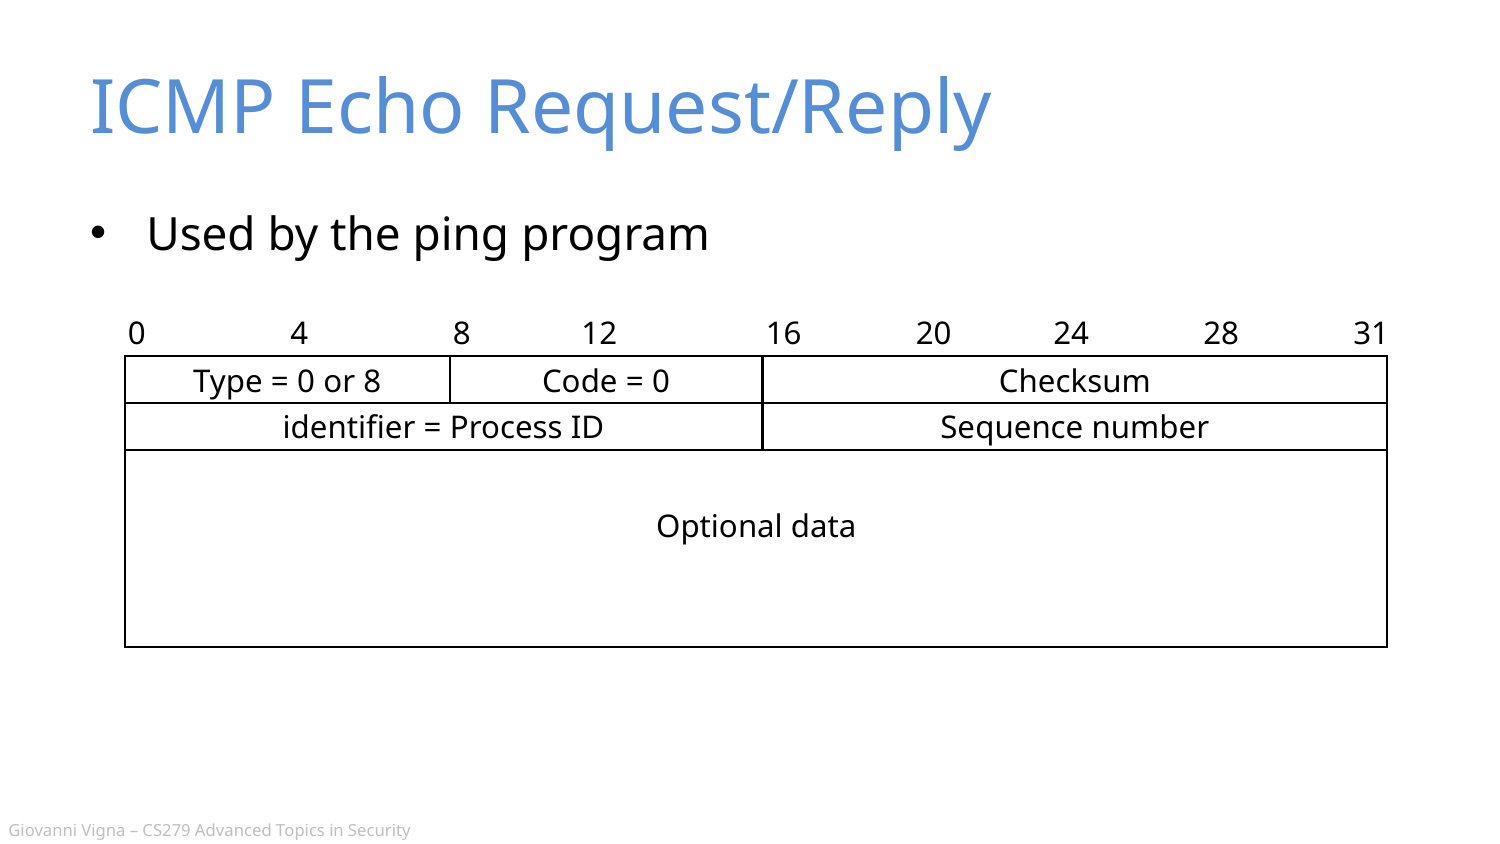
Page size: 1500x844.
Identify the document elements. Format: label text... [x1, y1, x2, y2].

text_box Sequence number [762, 403, 1388, 450]
list Used by the ping program [75, 196, 1425, 813]
text_box 16 [752, 306, 816, 358]
text_box Type = 0 or 8 [125, 356, 449, 403]
text_box identifier = Process ID [125, 403, 762, 450]
text_box 24 [1039, 306, 1103, 358]
text_box 31 [1339, 306, 1403, 358]
text_box 0 [114, 306, 160, 358]
text_box Checksum [762, 356, 1388, 403]
text_box 8 [439, 306, 485, 358]
text_box Optional data [124, 403, 1388, 647]
text_box 12 [567, 306, 631, 358]
title ICMP Echo Request/Reply [75, 33, 1425, 175]
text_box 28 [1189, 306, 1253, 358]
text_box 4 [277, 306, 322, 358]
text_box 20 [902, 306, 966, 358]
text_box Code = 0 [449, 356, 762, 403]
